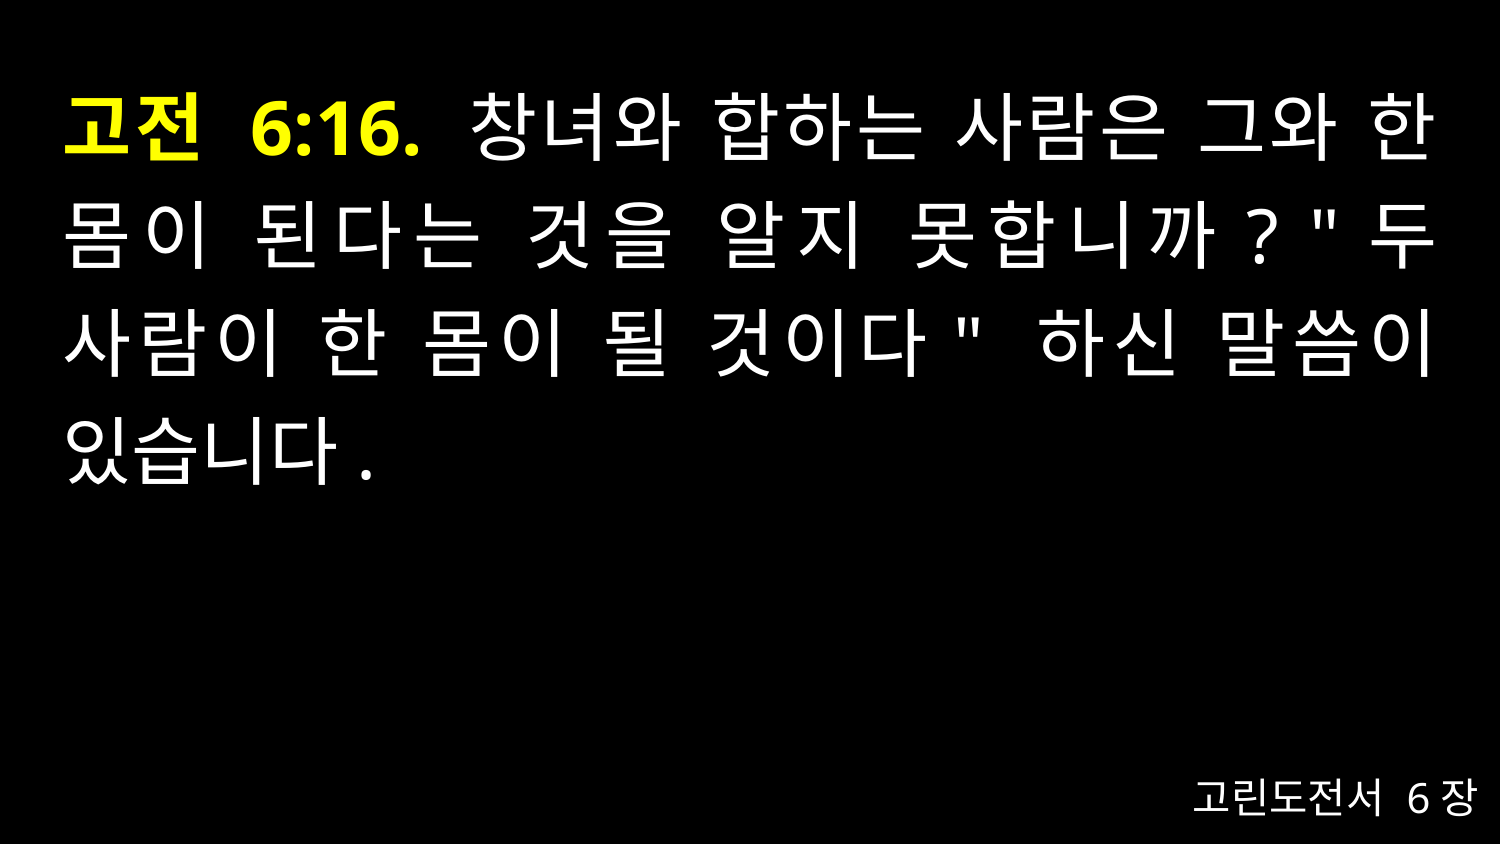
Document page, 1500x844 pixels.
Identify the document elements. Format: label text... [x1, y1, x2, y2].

subtitle 고린도전서 6장 [916, 770, 1500, 844]
title 고전 6:16. 창녀와 합하는 사람은 그와 한 몸이 된다는 것을 알지 못합니까? "두 사람이 한 몸이 될 것이다" 하신 말씀이 있습니다. [0, 0, 1500, 844]
